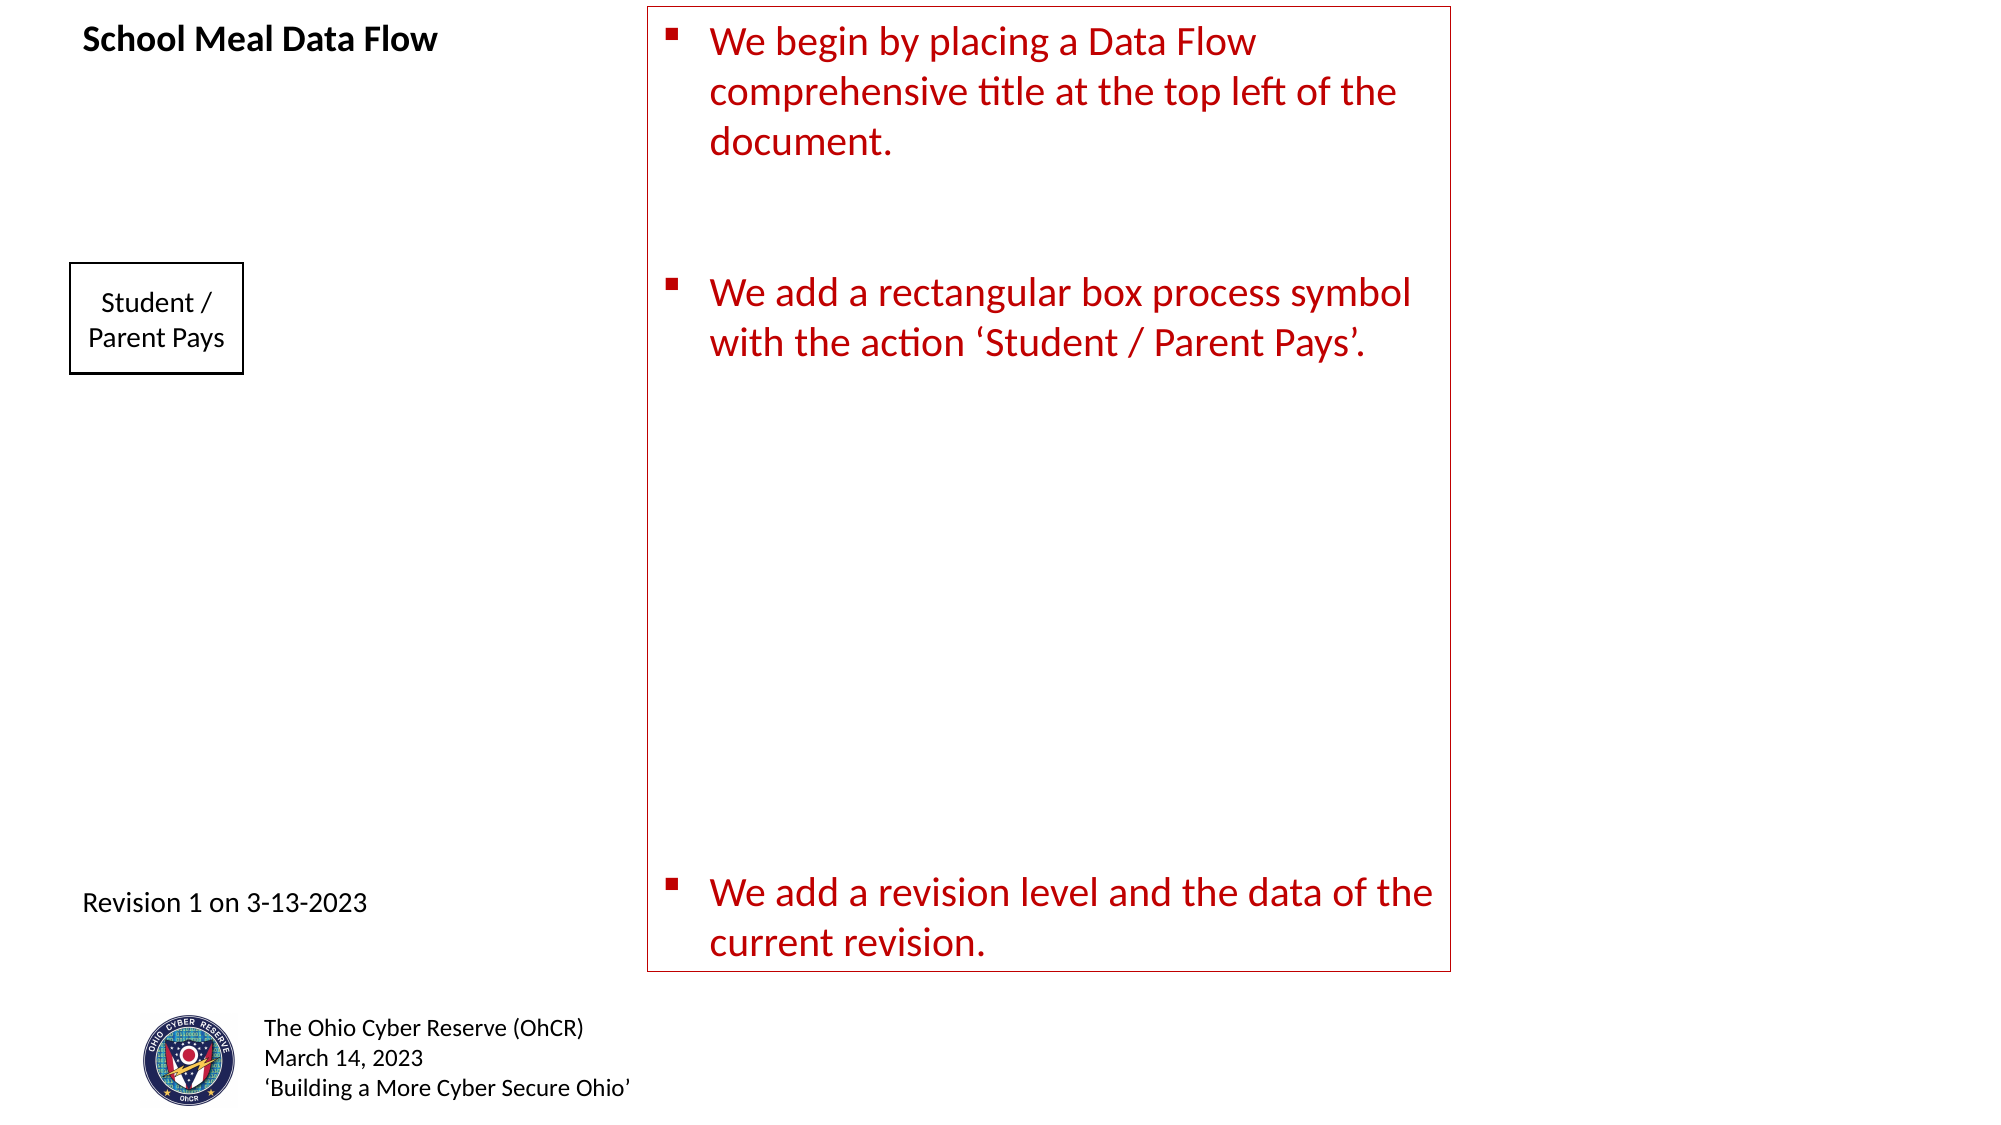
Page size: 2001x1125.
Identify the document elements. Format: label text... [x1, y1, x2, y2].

text_box The Ohio Cyber Reserve (OhCR) March 14, 2023 ‘Building a More Cyber Secure Ohio’ [249, 1004, 647, 1109]
text_box We begin by placing a Data Flow comprehensive title at the top left of the document. We add a rectangular box process symbol with the action ‘Student / Parent Pays’. We add a revision level and the data of the current revision. [647, 6, 1451, 972]
text_box Student / Parent Pays [69, 262, 244, 375]
picture [140, 1013, 238, 1108]
text_box School Meal Data Flow [68, 6, 647, 67]
text_box Revision 1 on 3-13-2023 [68, 876, 647, 926]
